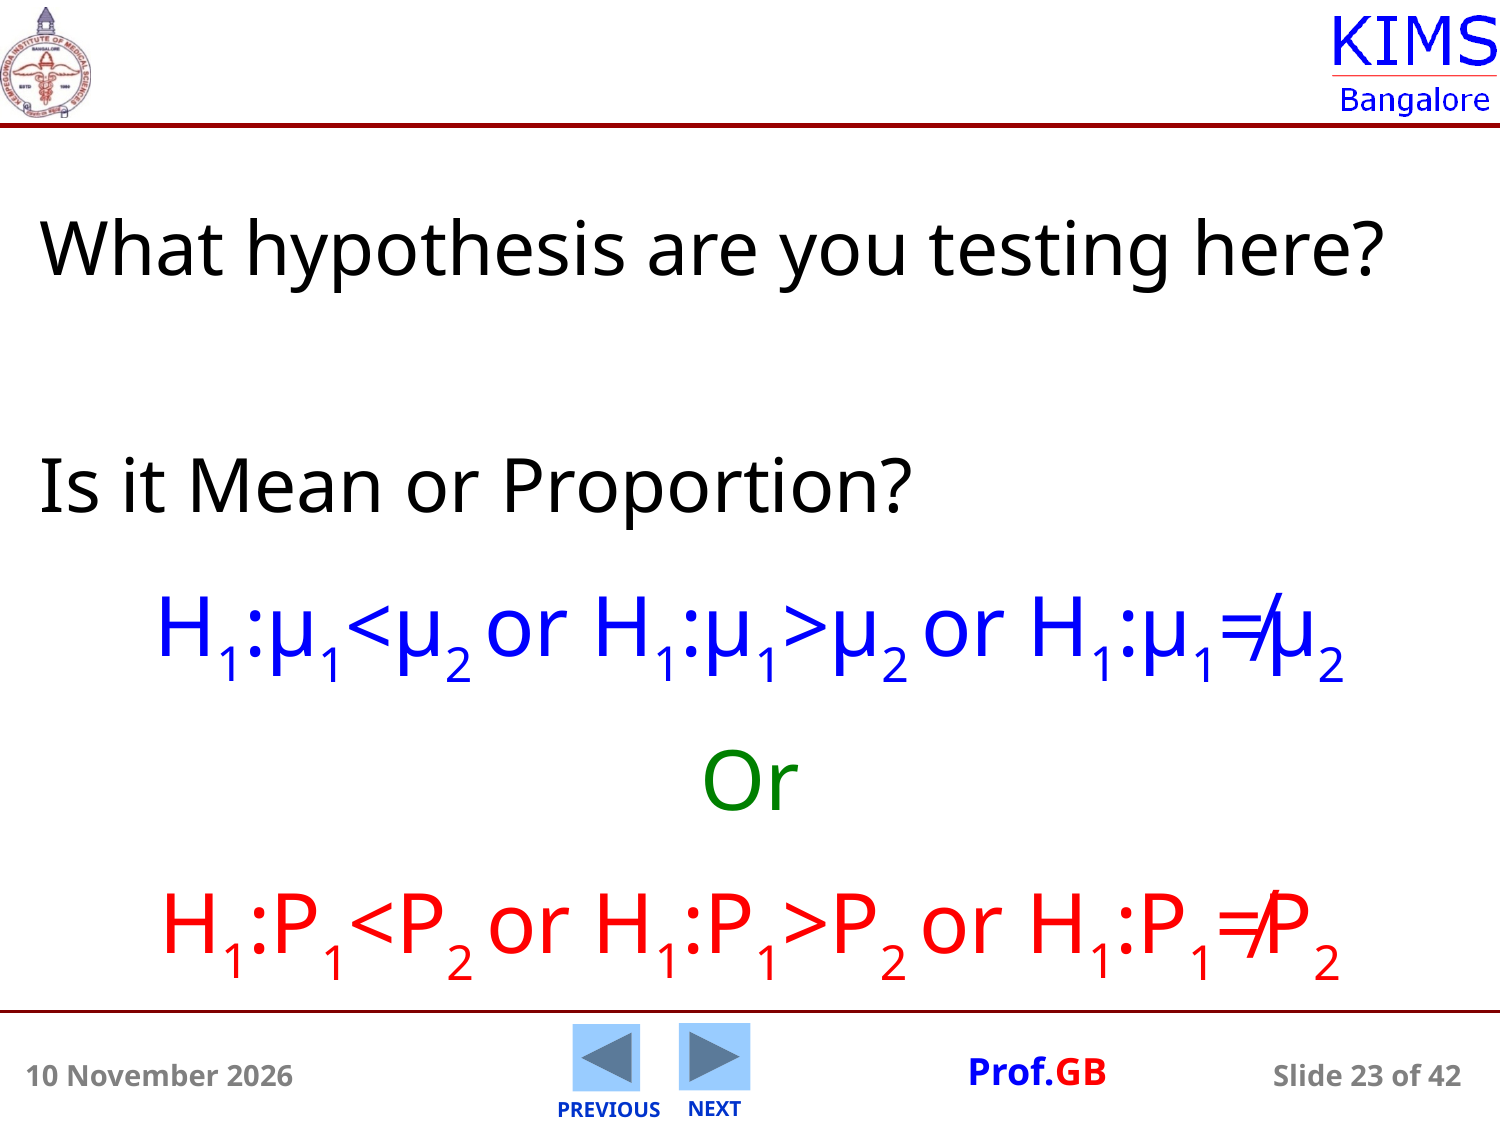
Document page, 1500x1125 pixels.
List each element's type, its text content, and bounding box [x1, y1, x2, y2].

picture [0, 7, 91, 118]
picture [1330, 12, 1500, 118]
text_box Is it Mean or Proportion? [24, 412, 1425, 536]
text_box What hypothesis are you testing here? [24, 174, 1425, 298]
text_box H1:μ1<μ2 or H1:μ1>μ2 or H1:μ1≠μ2 [12, 541, 1488, 700]
text_box H1:P1<P2 or H1:P1>P2 or H1:P1≠P2 [12, 838, 1488, 998]
text_box Or [12, 700, 1488, 835]
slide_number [10, 1051, 396, 1103]
